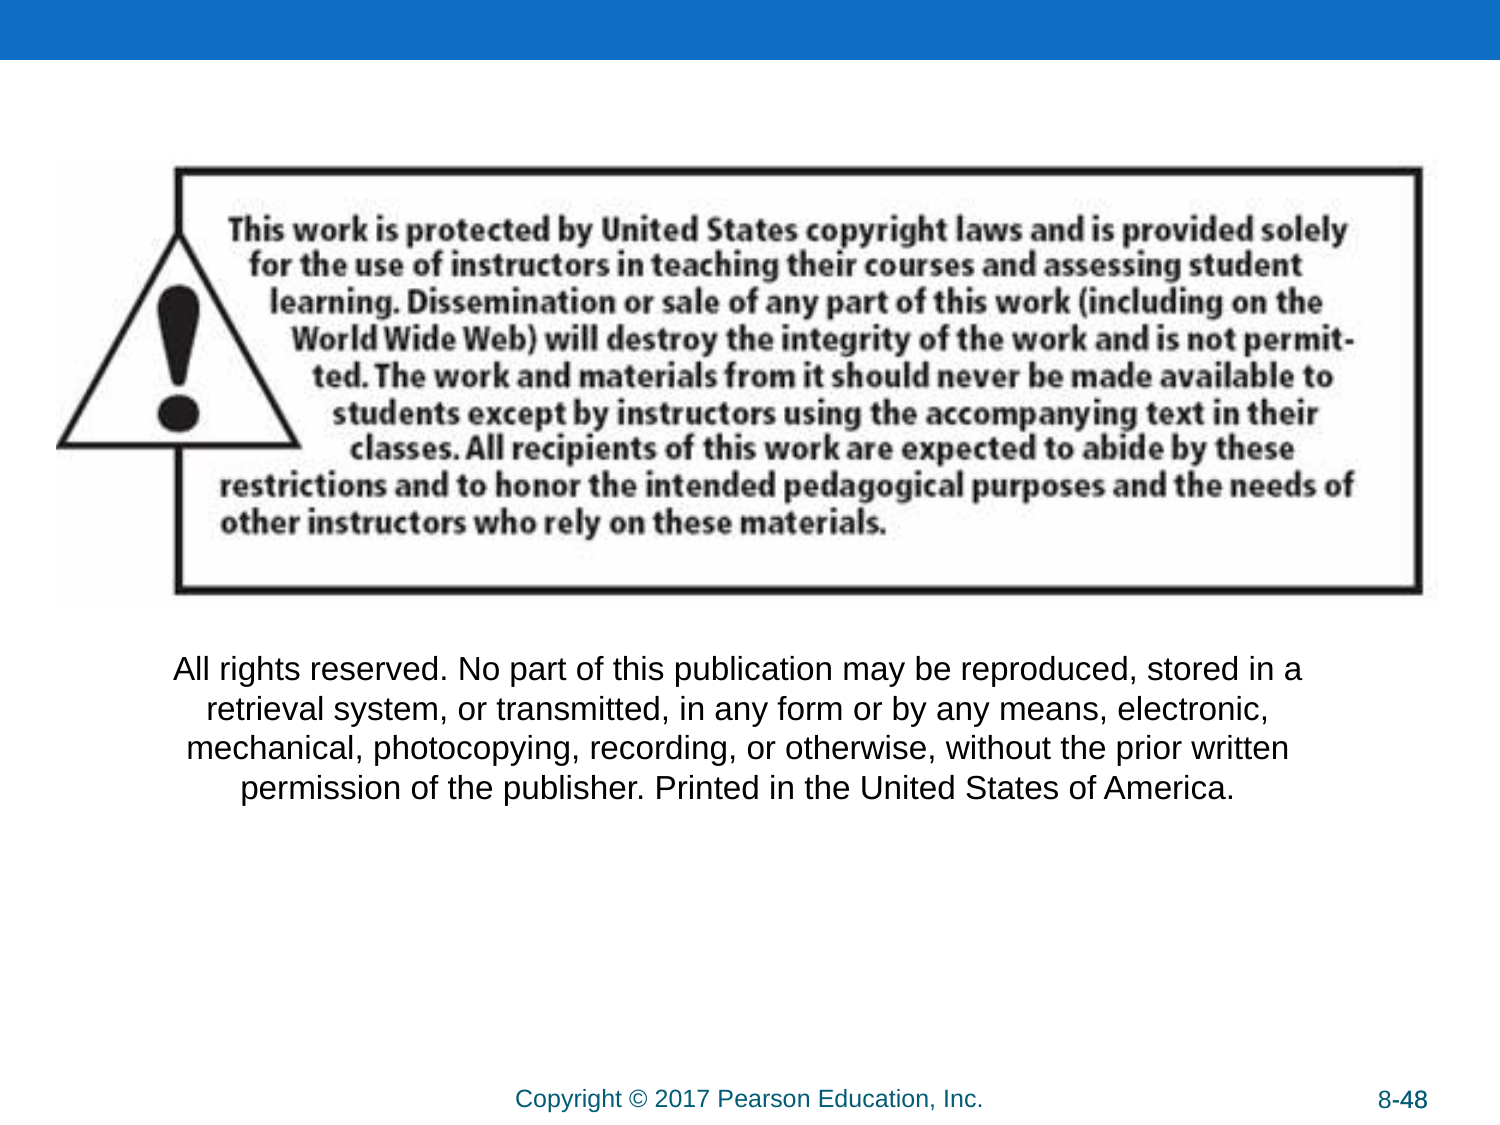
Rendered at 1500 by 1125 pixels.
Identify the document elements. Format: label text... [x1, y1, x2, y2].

picture [55, 159, 1439, 611]
text_box All rights reserved. No part of this publication may be reproduced, stored in a retrieval system, or transmitted, in any form or by any means, electronic, mechanical, photocopying, recording, or otherwise, without the prior written permission of the publisher. Printed in the United States of America. [116, 639, 1362, 814]
picture [641, 1100, 647, 1107]
